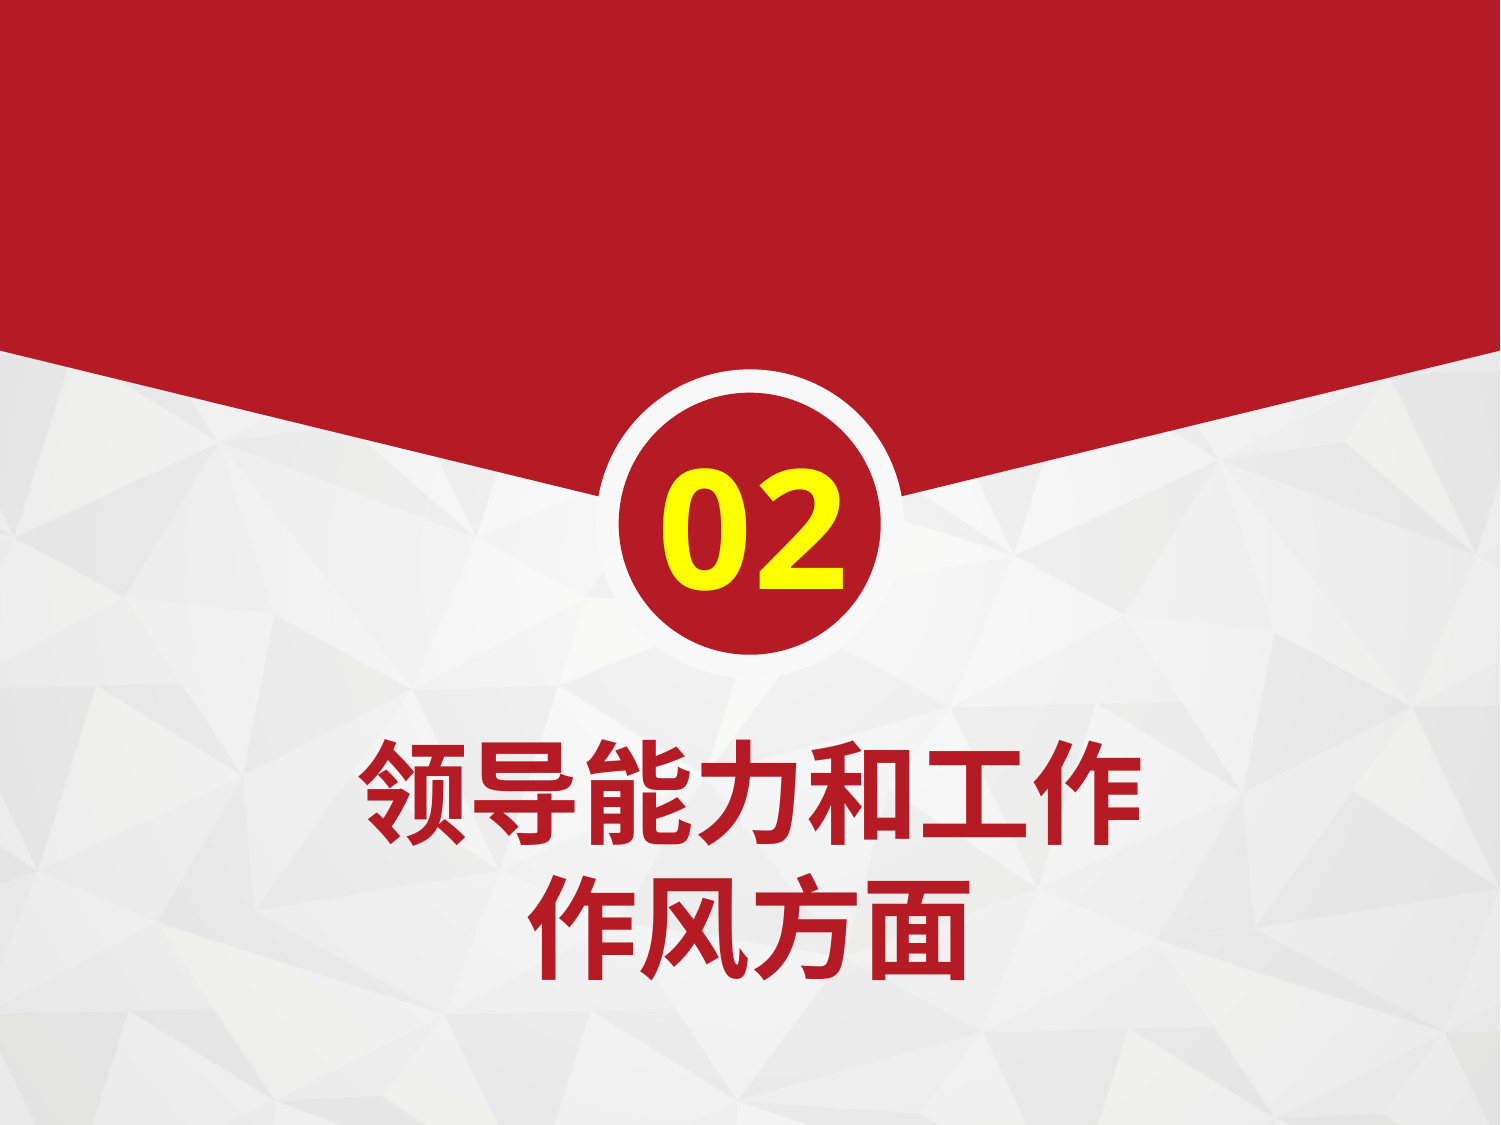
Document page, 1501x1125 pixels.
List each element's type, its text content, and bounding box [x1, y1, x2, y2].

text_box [595, 369, 905, 679]
text_box 领导能力和工作作风方面 [289, 715, 1211, 1001]
text_box [0, 0, 1500, 495]
picture [0, 0, 1501, 1125]
